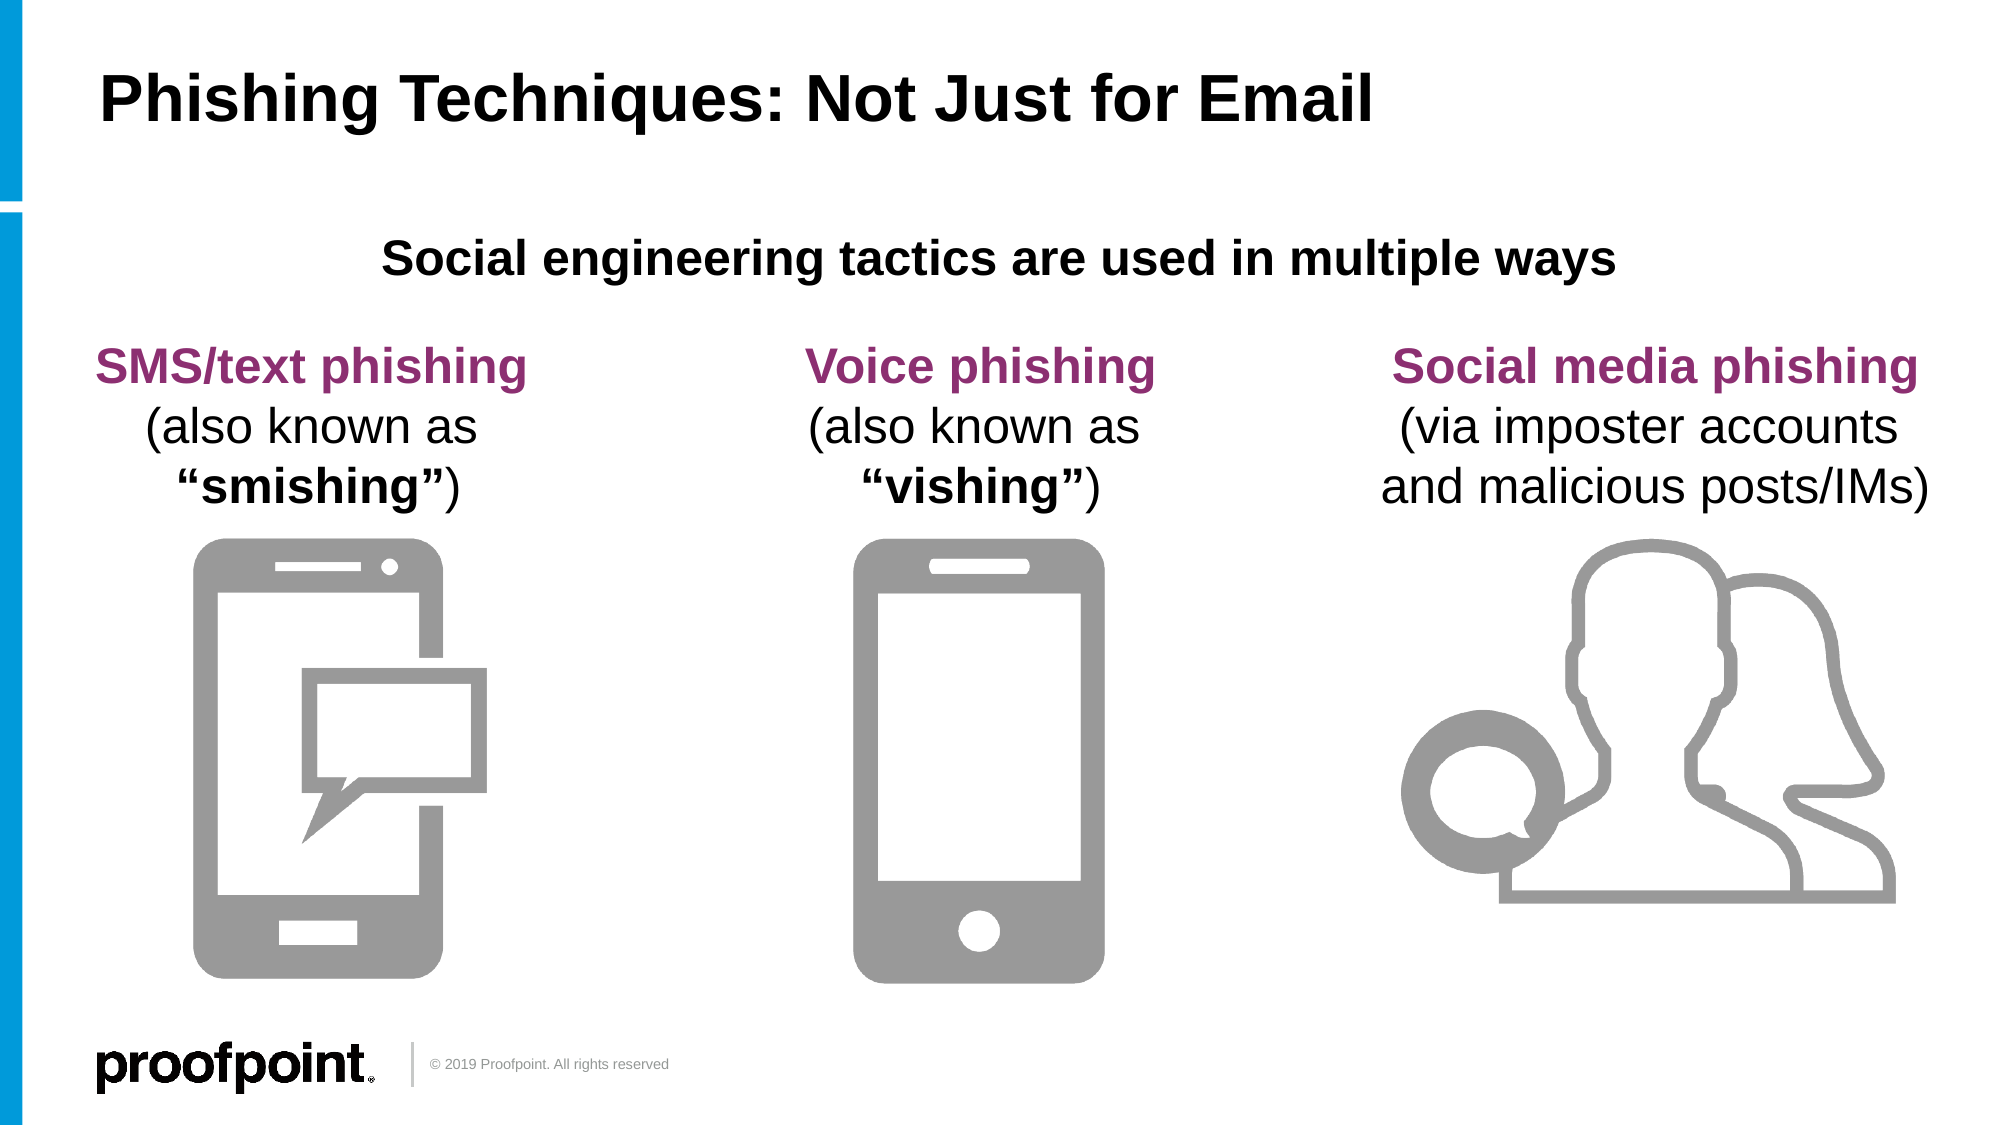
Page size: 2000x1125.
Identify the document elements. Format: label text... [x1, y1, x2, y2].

picture [1401, 538, 1897, 904]
text_box © 2019 Proofpoint. All rights reserved [429, 1045, 1180, 1082]
text_box SMS/text phishing (also known as “smishing”) [0, 326, 637, 567]
title Phishing Techniques: Not Just for Email [99, 64, 1900, 137]
picture [193, 538, 487, 979]
text_box Social media phishing (via imposter accounts and malicious posts/IMs) [1312, 326, 2000, 567]
picture [65, 1011, 395, 1125]
picture [852, 538, 1105, 984]
text_box Voice phishing (also known as “vishing”) [637, 326, 1312, 567]
list Social engineering tactics are used in multiple ways [99, 231, 1900, 313]
